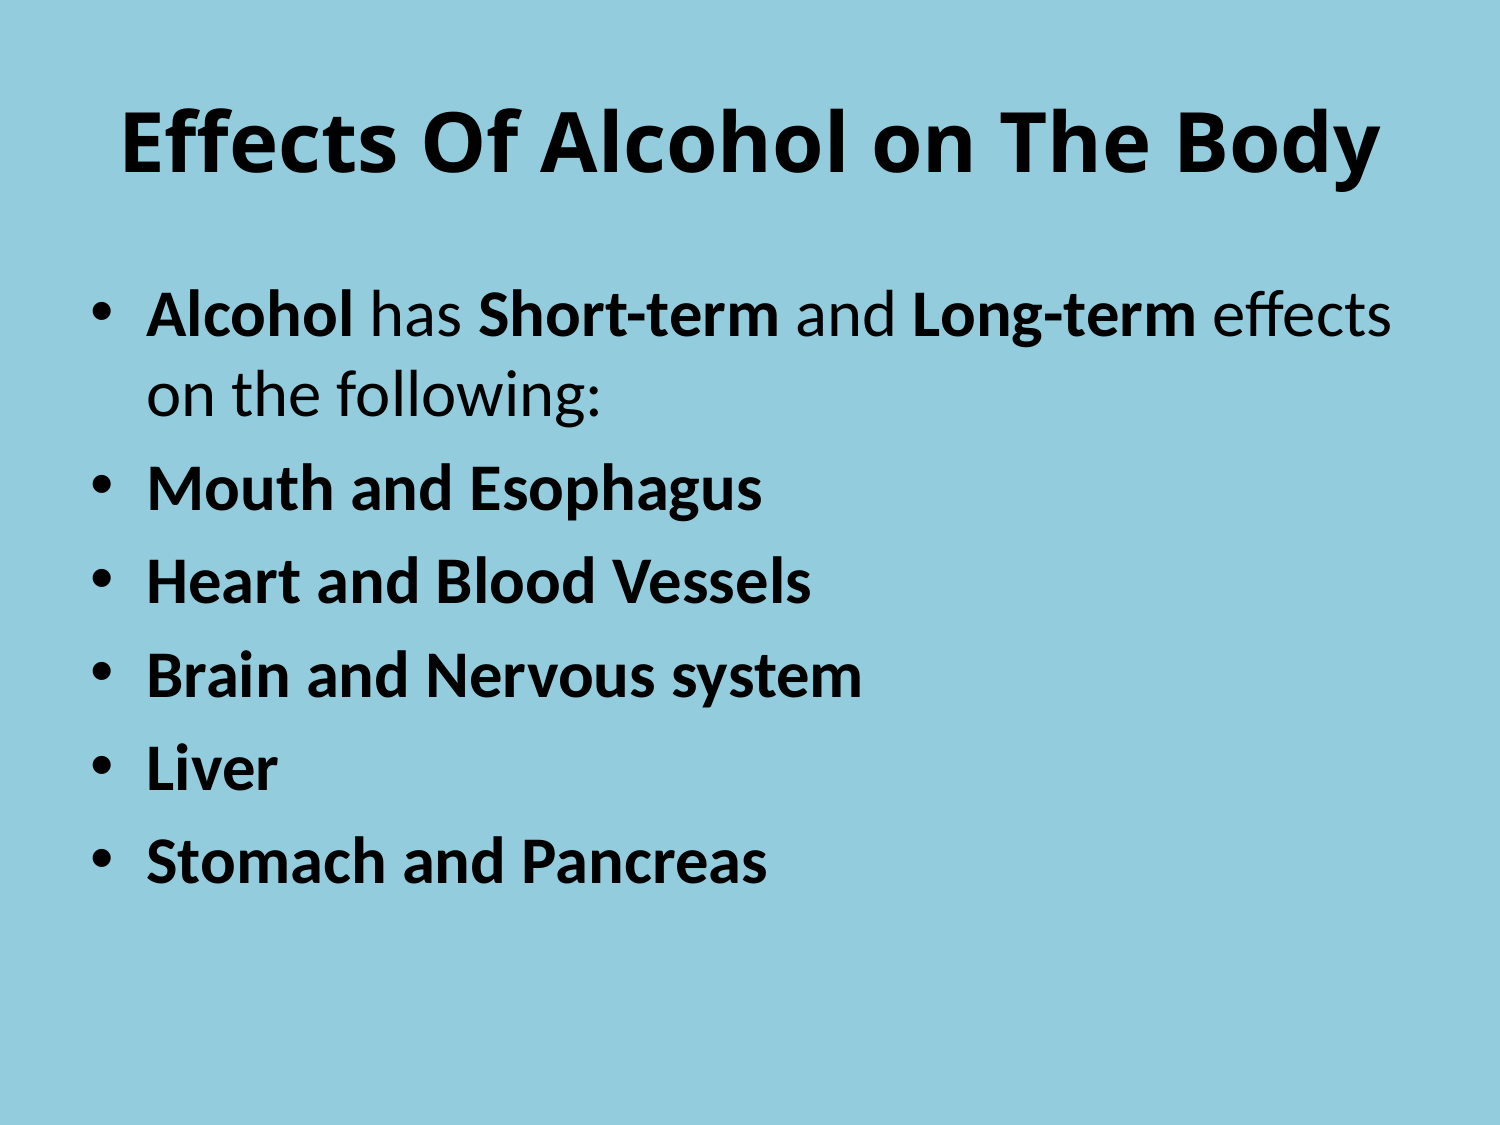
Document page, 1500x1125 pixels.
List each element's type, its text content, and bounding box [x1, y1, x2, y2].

list Alcohol has Short-term and Long-term effects on the following: Mouth and Esophagus Heart and Blood Vessels Brain and Nervous system Liver Stomach and Pancreas [75, 262, 1425, 1005]
title Effects Of Alcohol on The Body [75, 45, 1425, 233]
